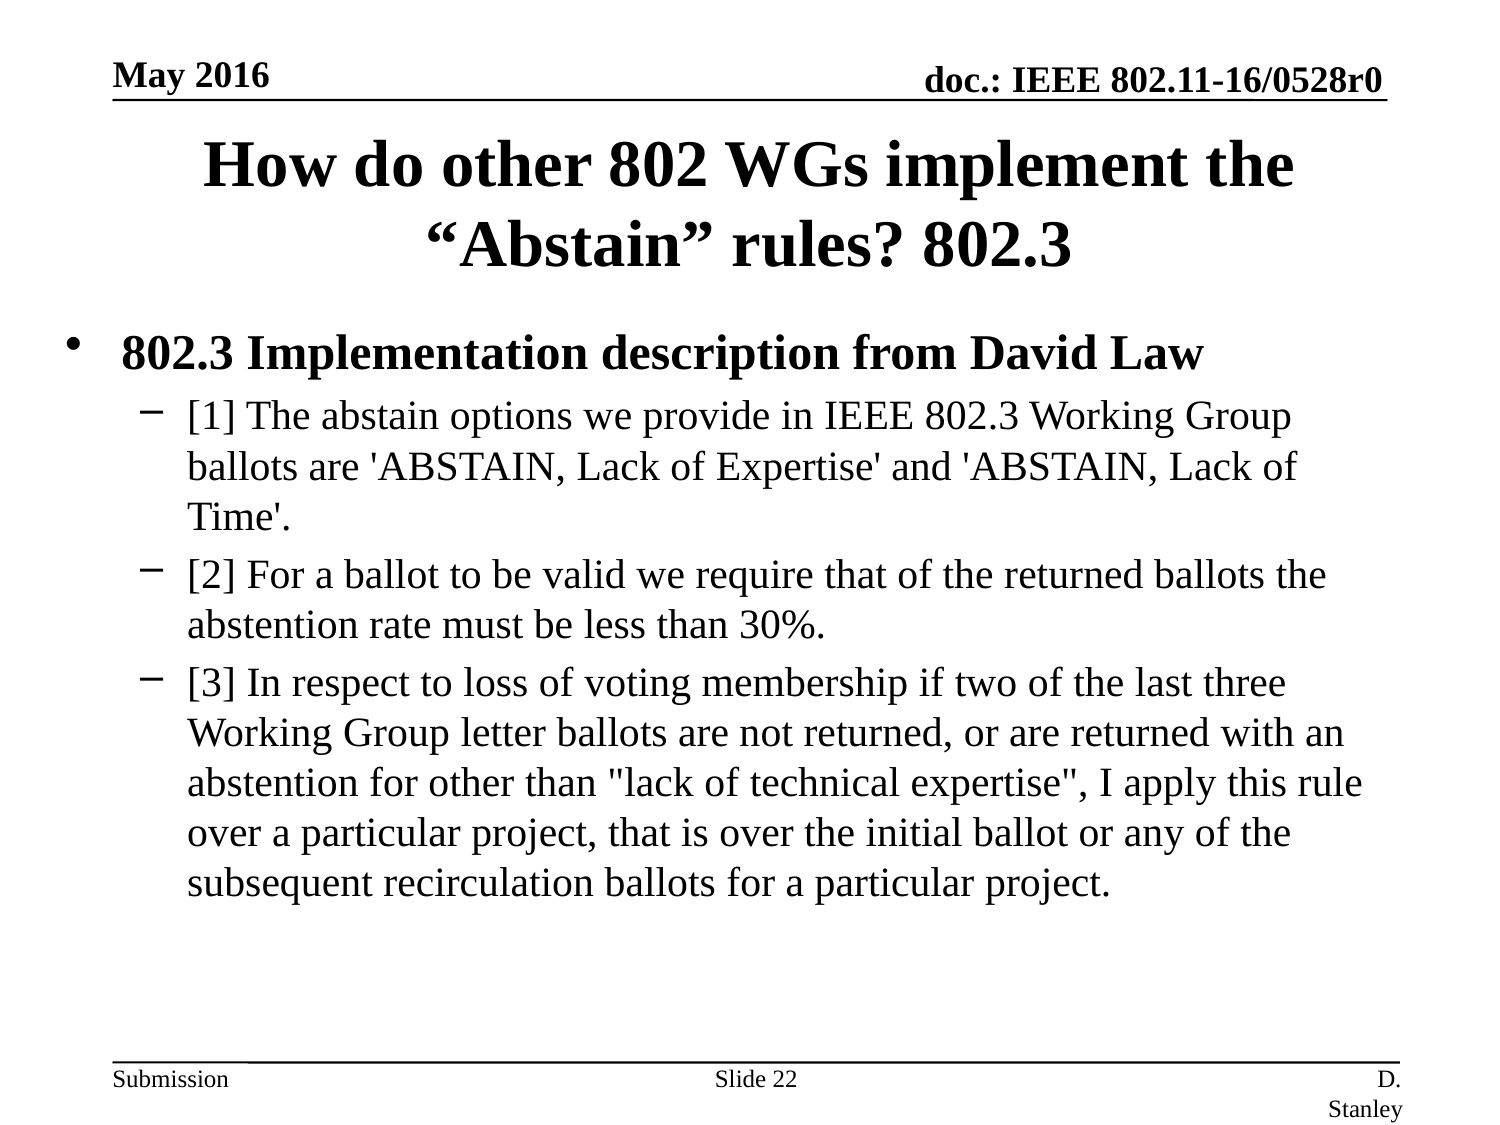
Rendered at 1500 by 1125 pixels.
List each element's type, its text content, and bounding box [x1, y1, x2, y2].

slide_number Slide 22 [712, 1061, 800, 1093]
title How do other 802 WGs implement the “Abstain” rules? 802.3 [112, 112, 1388, 288]
footer D. Stanley, HP Enterprise [1324, 1061, 1402, 1093]
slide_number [112, 49, 401, 96]
list 802.3 Implementation description from David Law [1] The abstain options we provide in IEEE 802.3 Working Group ballots are 'ABSTAIN, Lack of Expertise' and 'ABSTAIN, Lack of Time'. [2] For a ballot to be valid we require that of the returned ballots the abstention rate must be less than 30%. [3] In respect to loss of voting membership if two of the last three Working Group letter ballots are not returned, or are returned with an abstention for other than "lack of technical expertise", I apply this rule over a particular project, that is over the initial ballot or any of the subsequent recirculation ballots for a particular project. [49, 312, 1426, 976]
